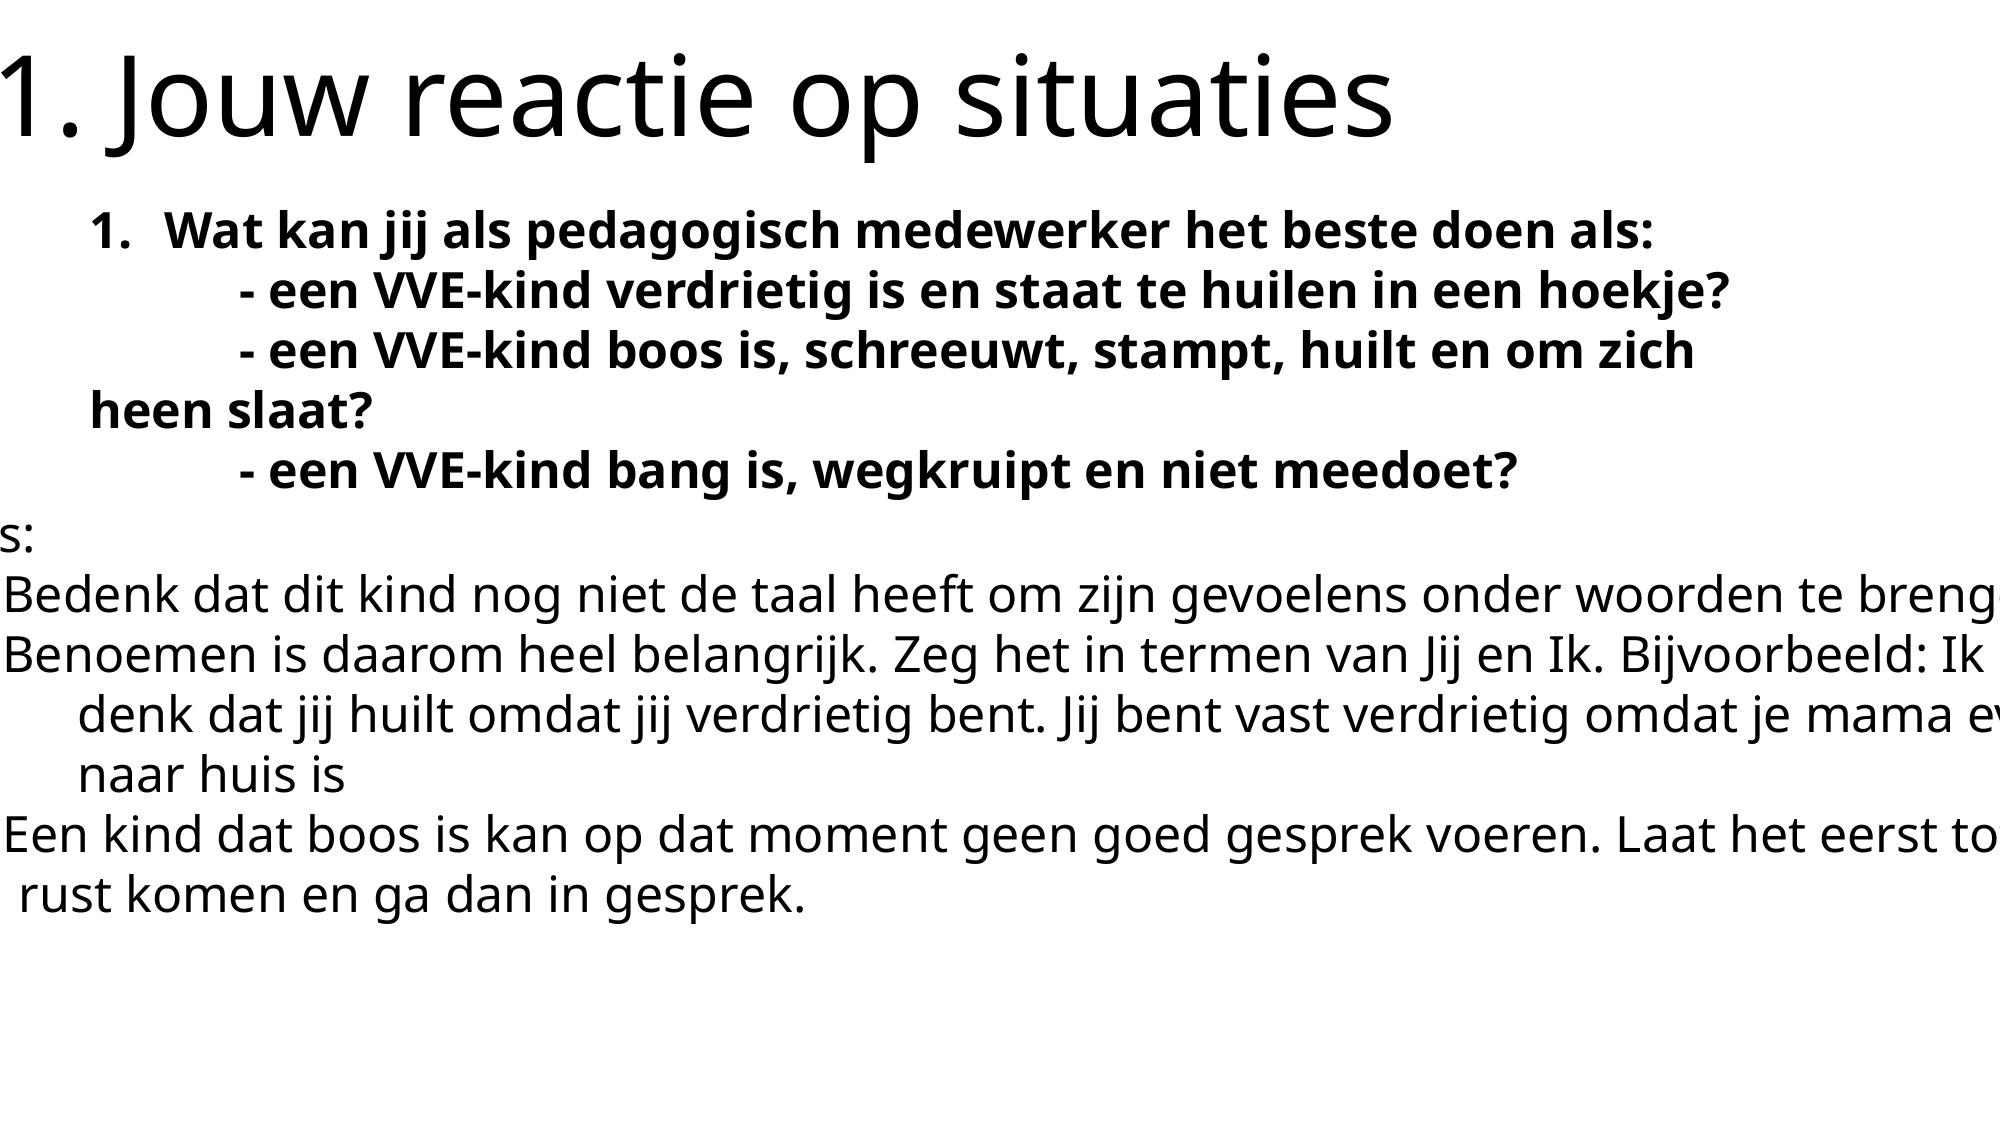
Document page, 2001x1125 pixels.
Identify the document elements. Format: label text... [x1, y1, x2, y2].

text_box Tips: Bedenk dat dit kind nog niet de taal heeft om zijn gevoelens onder woorden te brengen Benoemen is daarom heel belangrijk. Zeg het in termen van Jij en Ik. Bijvoorbeeld: Ik denk dat jij huilt omdat jij verdrietig bent. Jij bent vast verdrietig omdat je mama even naar huis is Een kind dat boos is kan op dat moment geen goed gesprek voeren. Laat het eerst tot rust komen en ga dan in gesprek. [0, 494, 2000, 990]
text_box Wat kan jij als pedagogisch medewerker het beste doen als: - een VVE-kind verdrietig is en staat te huilen in een hoekje? - een VVE-kind boos is, schreeuwt, stampt, huilt en om zich heen slaat? - een VVE-kind bang is, wegkruipt en niet meedoet? [75, 190, 1790, 494]
text_box 1. Jouw reactie op situaties [0, 16, 1413, 167]
